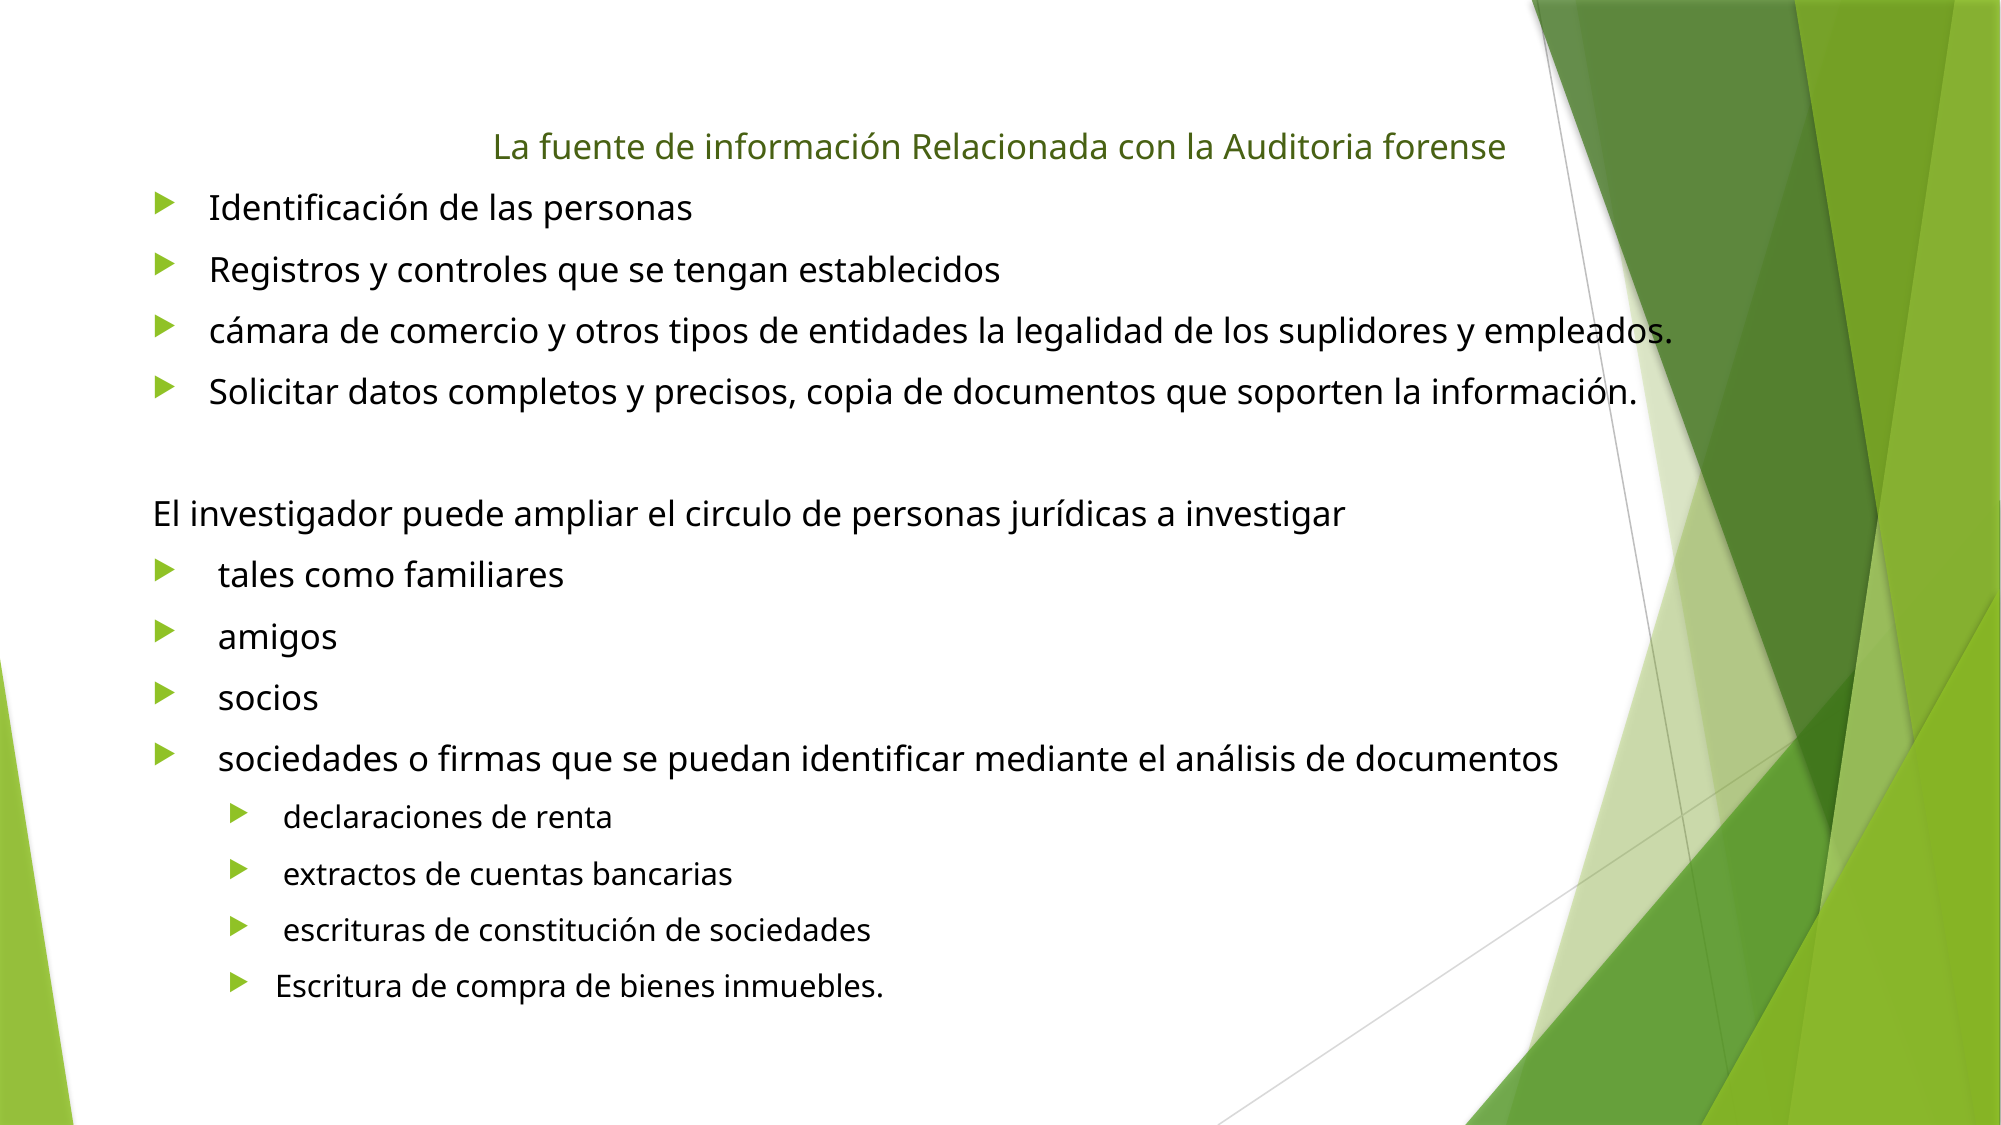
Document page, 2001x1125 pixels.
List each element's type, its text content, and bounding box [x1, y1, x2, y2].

list La fuente de información Relacionada con la Auditoria forense Identificación de las personas Registros y controles que se tengan establecidos cámara de comercio y otros tipos de entidades la legalidad de los suplidores y empleados. Solicitar datos completos y precisos, copia de documentos que soporten la información. El investigador puede ampliar el circulo de personas jurídicas a investigar tales como familiares amigos socios sociedades o firmas que se puedan identificar mediante el análisis de documentos declaraciones de renta extractos de cuentas bancarias escrituras de constitución de sociedades Escritura de compra de bienes inmuebles. [137, 117, 1863, 1014]
